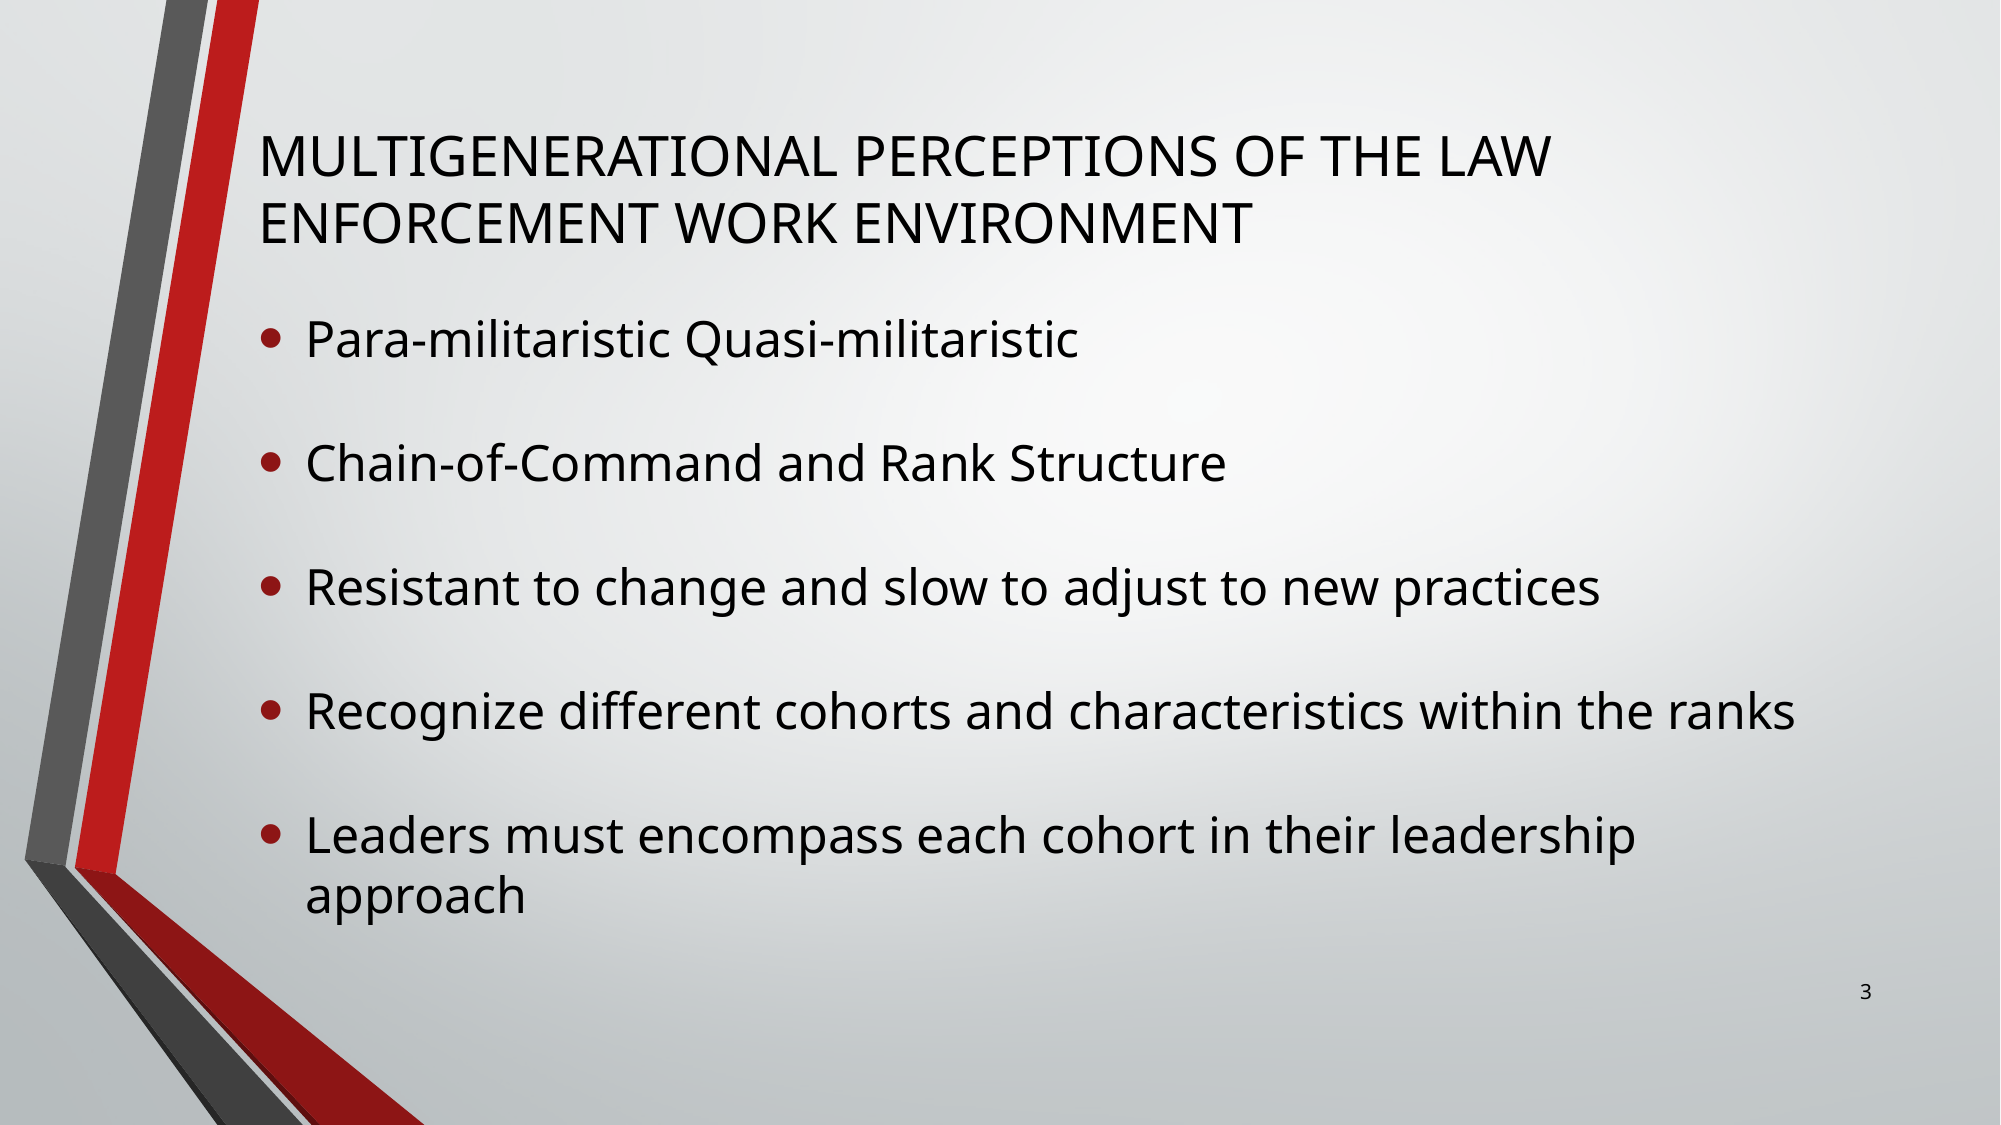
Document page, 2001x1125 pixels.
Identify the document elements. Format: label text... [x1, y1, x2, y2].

title MULTIGENERATIONAL PERCEPTIONS OF THE LAW ENFORCEMENT WORK ENVIRONMENT [243, 112, 1887, 264]
list Para-militaristic Quasi-militaristic Chain-of-Command and Rank Structure Resistant to change and slow to adjust to new practices Recognize different cohorts and characteristics within the ranks Leaders must encompass each cohort in their leadership approach [243, 299, 1887, 1013]
slide_number 3 [1796, 962, 1887, 1023]
